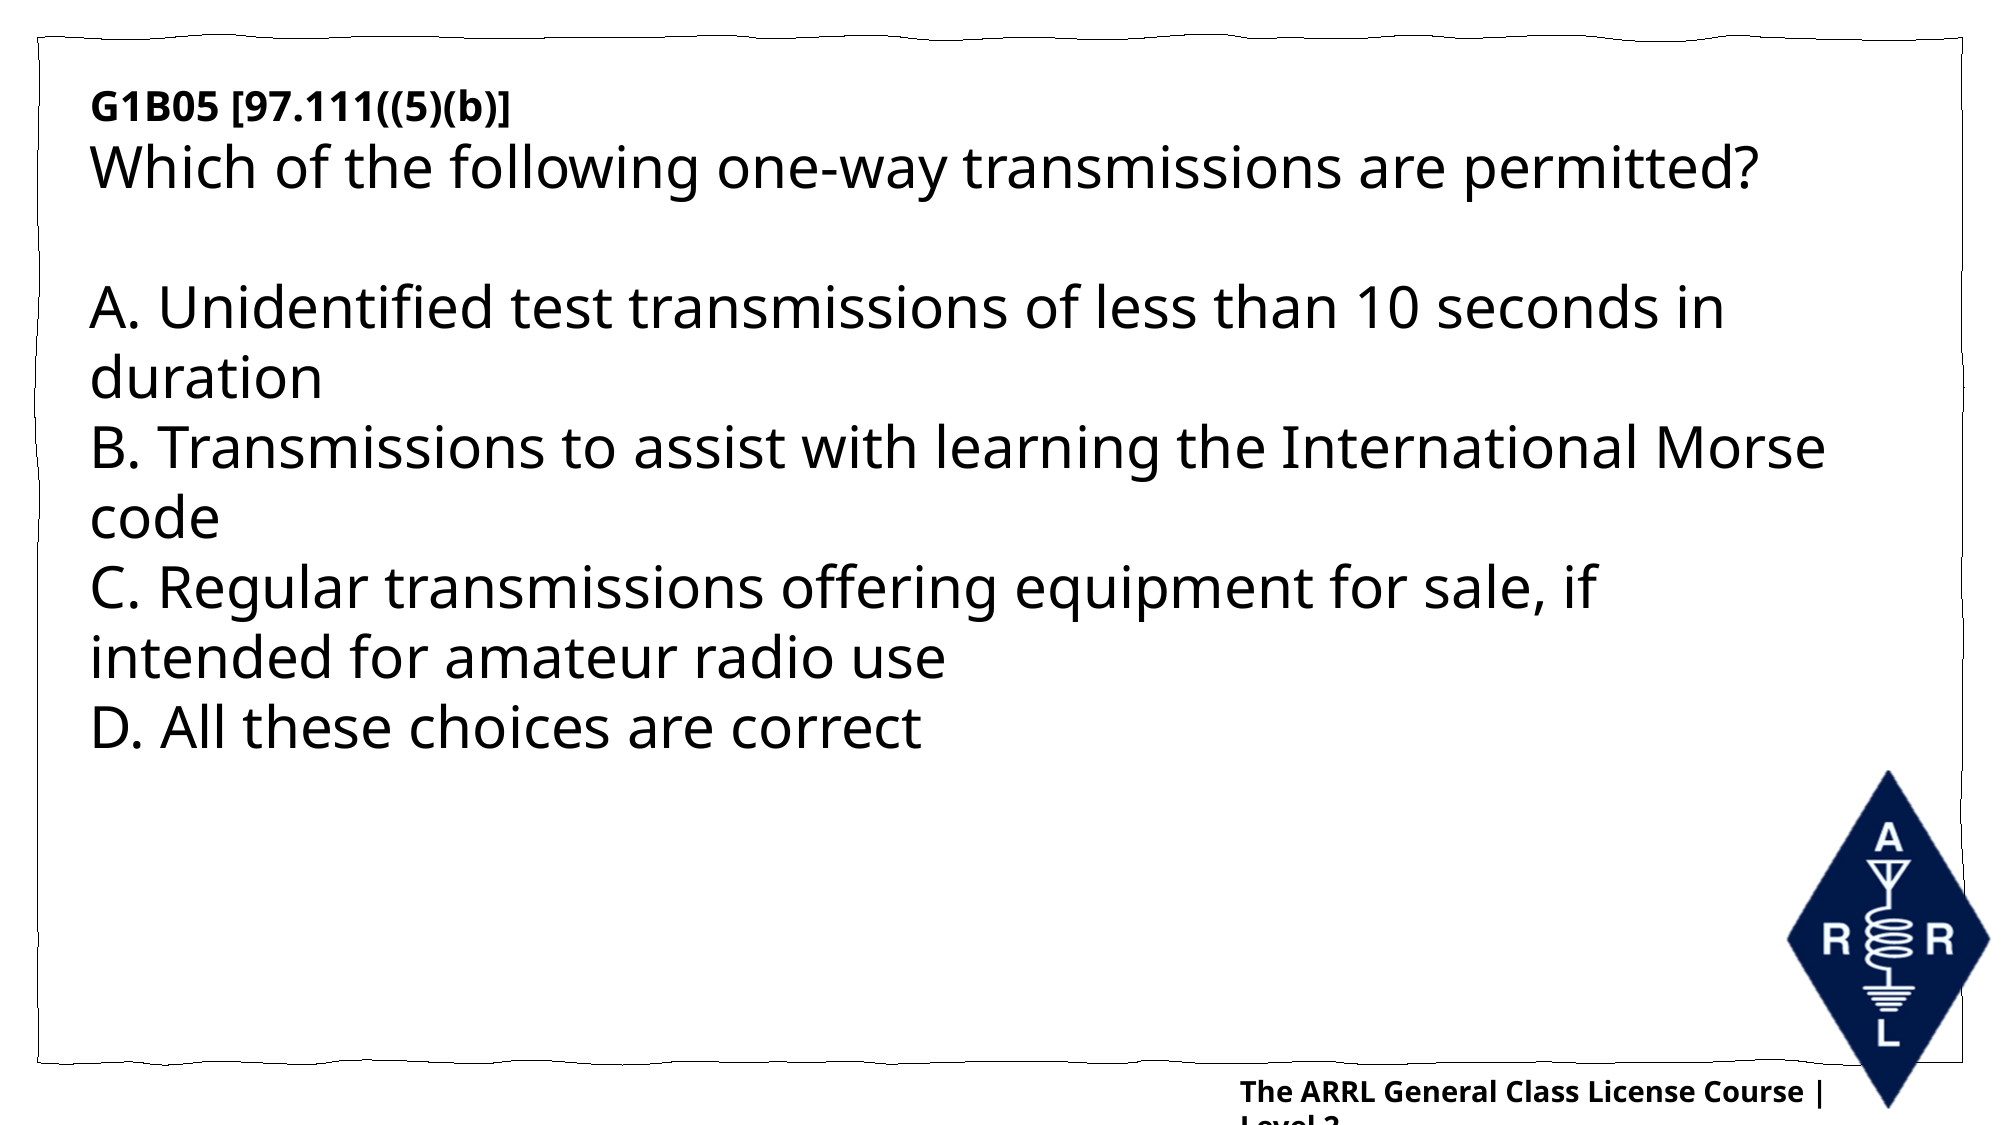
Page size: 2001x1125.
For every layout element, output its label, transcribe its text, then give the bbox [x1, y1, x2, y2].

picture [1773, 752, 1999, 1125]
text_box G1B05 [97.111((5)(b)] Which of the following one-way transmissions are permitted? A. Unidentified test transmissions of less than 10 seconds in duration B. Transmissions to assist with learning the International Morse code C. Regular transmissions offering equipment for sale, if intended for amateur radio use D. All these choices are correct [75, 72, 1850, 768]
